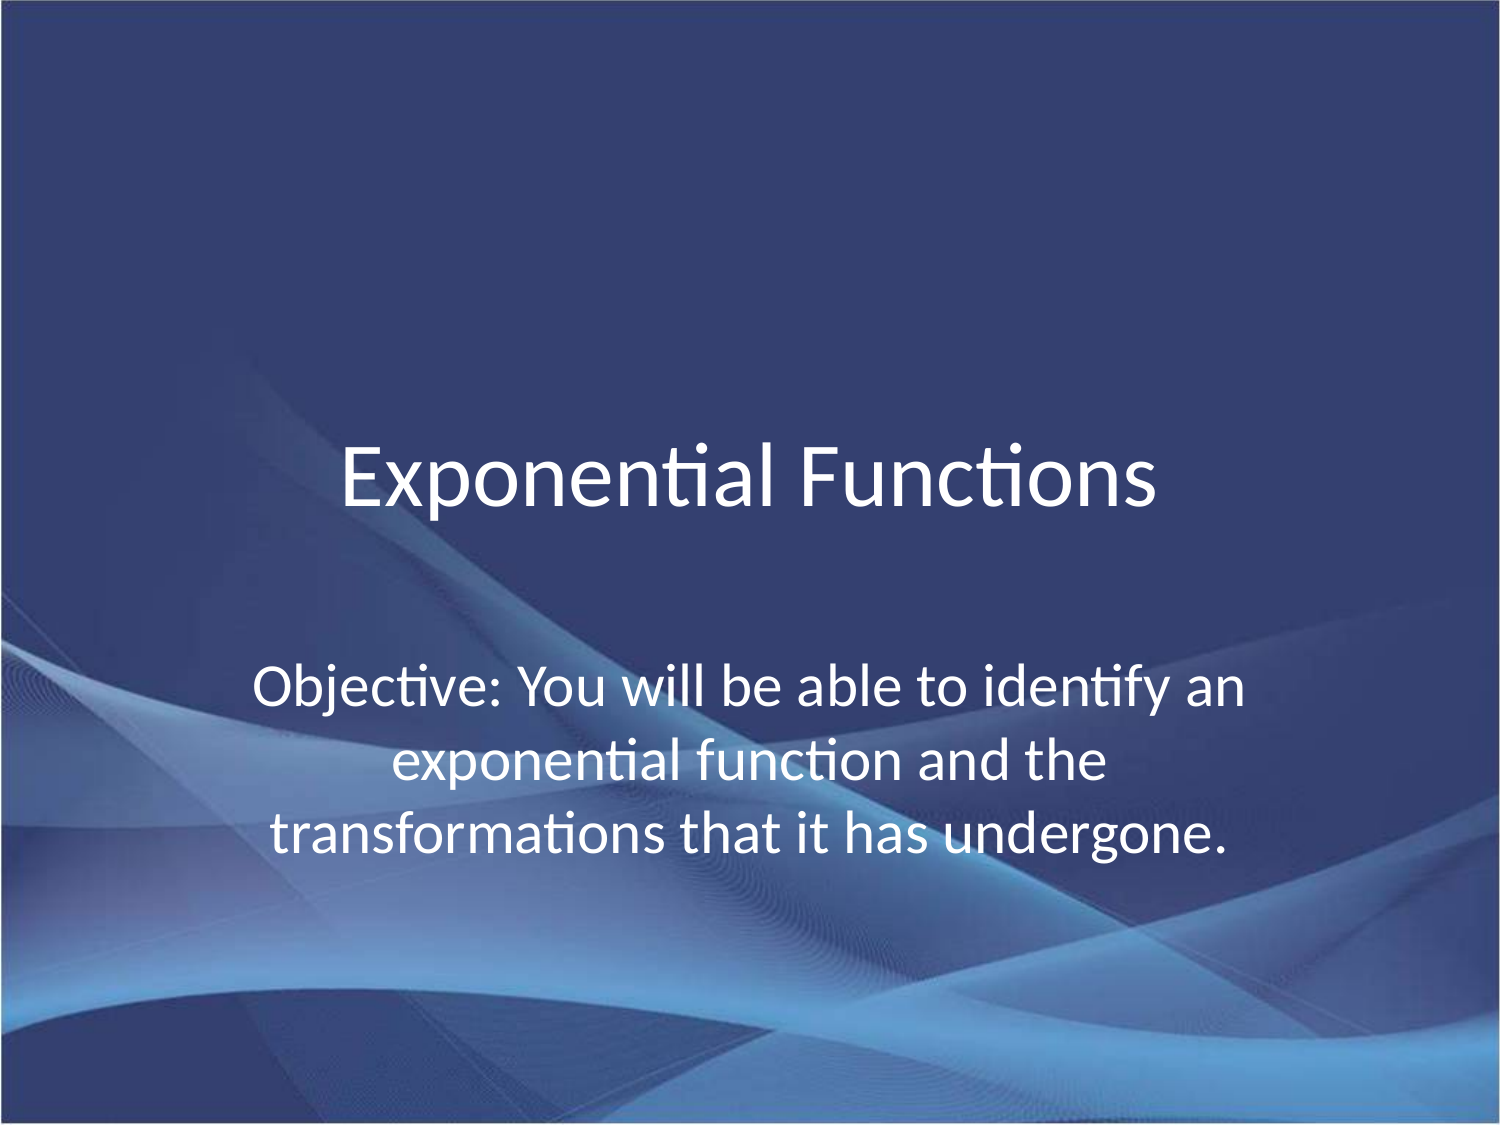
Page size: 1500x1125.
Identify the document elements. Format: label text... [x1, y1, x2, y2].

subtitle Objective: You will be able to identify an exponential function and the transformations that it has undergone. [225, 637, 1275, 925]
picture [0, 0, 1500, 1125]
title Exponential Functions [112, 349, 1388, 591]
